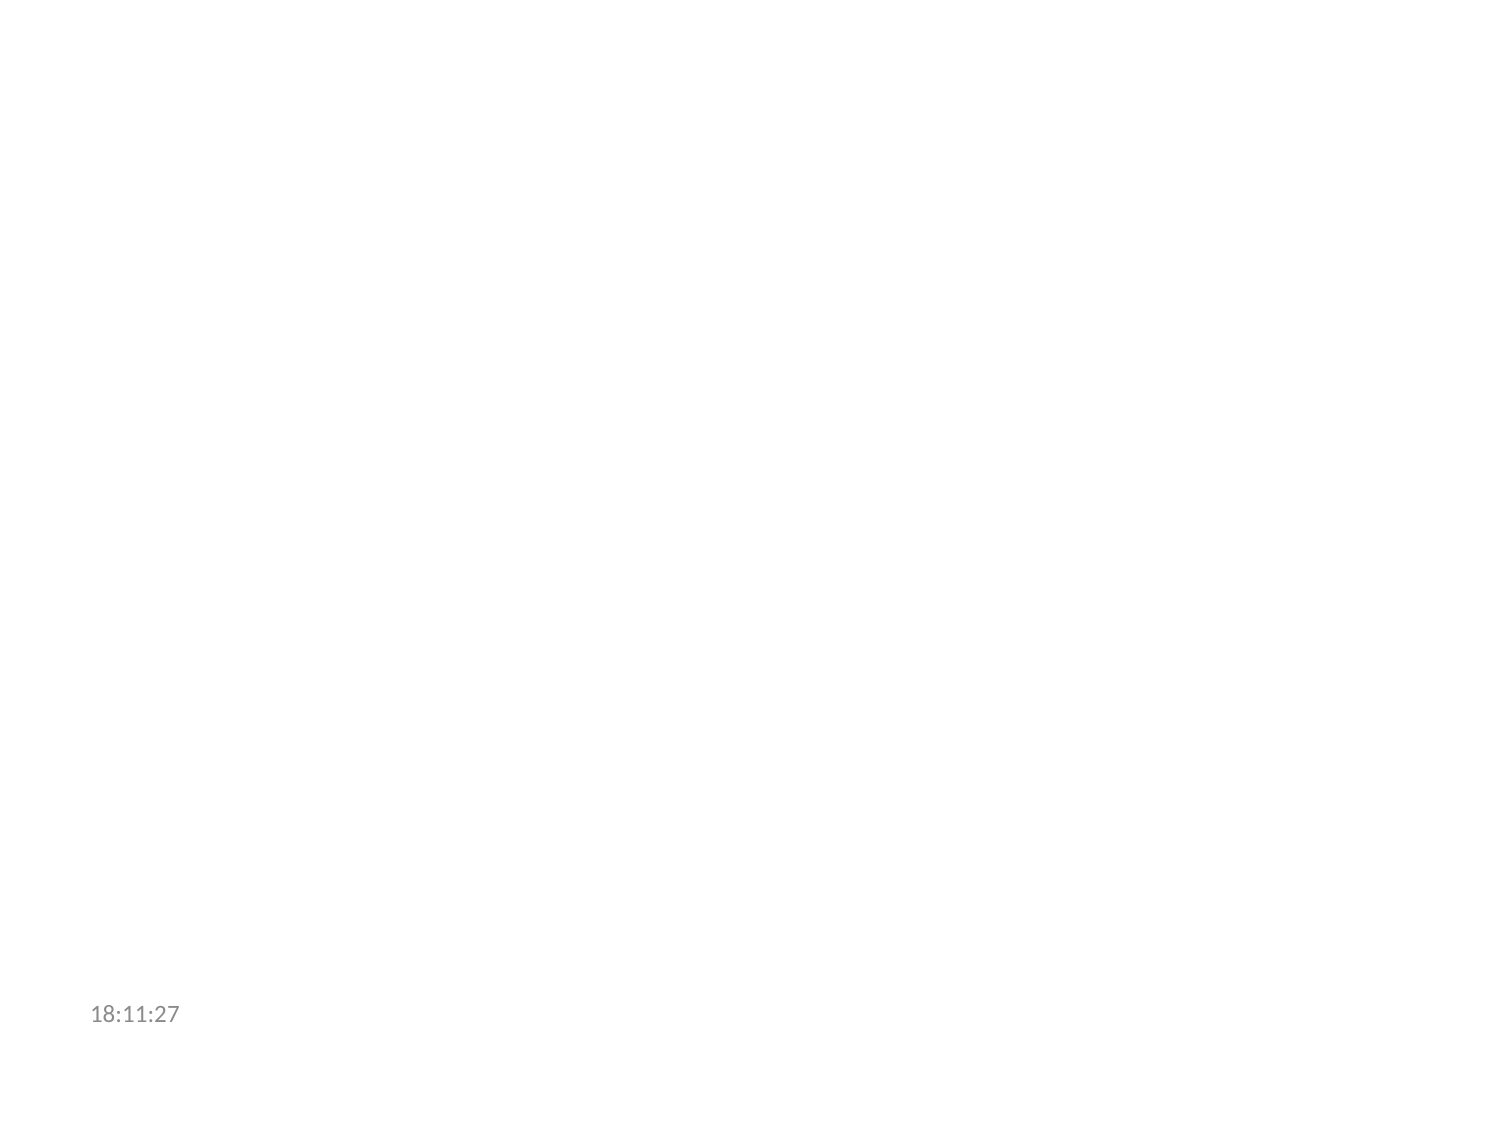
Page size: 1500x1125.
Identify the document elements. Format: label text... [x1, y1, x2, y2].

text_box 15:35:09 [75, 982, 425, 1043]
